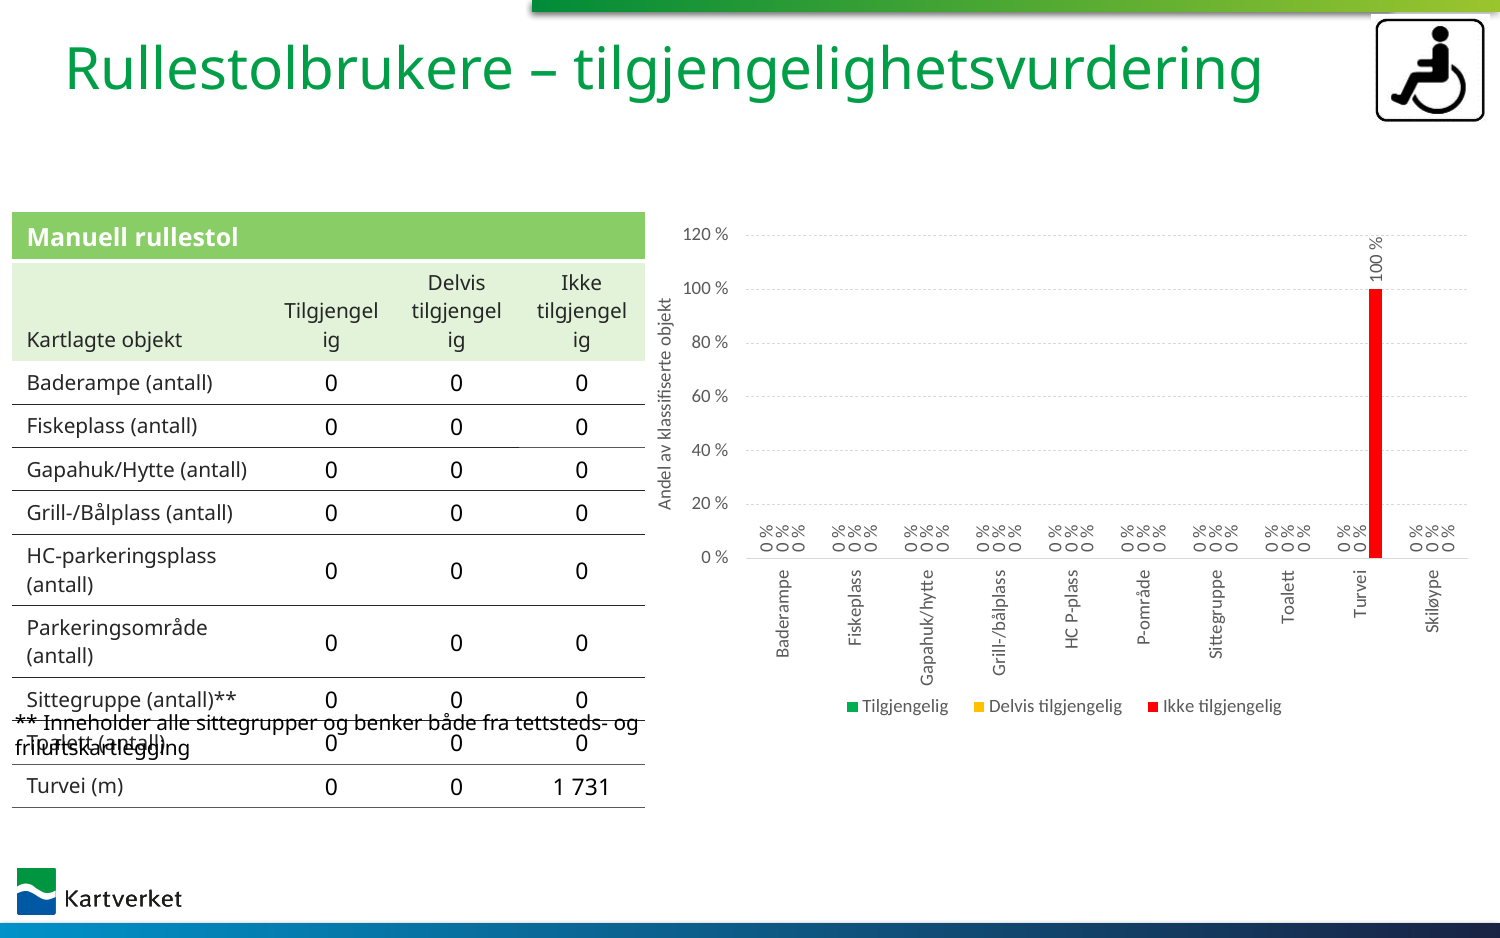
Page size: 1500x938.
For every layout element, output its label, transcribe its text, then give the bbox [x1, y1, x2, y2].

table_cell 0 [394, 535, 519, 605]
table_cell 0 [519, 678, 638, 702]
table_cell Turvei (m) [12, 768, 269, 807]
table_cell 0 [269, 678, 394, 702]
table_cell 0 [269, 405, 394, 447]
table_cell 0 [519, 491, 638, 534]
table_cell 0 [269, 606, 394, 677]
text_box Rullestolbrukere – tilgjengelighetsvurdering [49, 12, 1372, 109]
table_cell 0 [394, 768, 519, 807]
table_cell Ikke tilgjengelig [519, 263, 638, 361]
table_cell 0 [394, 678, 519, 702]
table_cell 0 [394, 491, 519, 534]
table_cell Parkeringsområde (antall) [12, 606, 269, 677]
table_cell Grill-/Bålplass (antall) [12, 491, 269, 534]
table_cell 0 [269, 491, 394, 534]
table_cell 0 [394, 405, 519, 447]
table_cell Fiskeplass (antall) [12, 405, 269, 447]
table_cell 0 [394, 448, 519, 490]
table_cell 1 731 [519, 768, 645, 807]
table_cell 0 [519, 361, 638, 404]
table_cell 0 [269, 361, 394, 404]
picture [643, 218, 1480, 728]
table_cell Tilgjengelig [269, 263, 394, 361]
text_box ** Inneholder alle sittegrupper og benker både fra tettsteds- og friluftskartlegging [0, 702, 745, 768]
table_cell Gapahuk/Hytte (antall) [12, 448, 269, 490]
table_cell 0 [269, 448, 394, 490]
table_cell 0 [269, 535, 394, 605]
table_cell Kartlagte objekt [12, 263, 269, 361]
table_cell 0 [519, 448, 638, 490]
table_cell 0 [519, 606, 638, 677]
table_cell 0 [394, 606, 519, 677]
table_cell 0 [269, 768, 394, 807]
table_cell 0 [519, 405, 638, 447]
table_cell 0 [519, 535, 638, 605]
table_cell 0 [394, 361, 519, 404]
table_cell HC-parkeringsplass (antall) [12, 535, 269, 605]
table_cell Delvis tilgjengelig [394, 263, 519, 361]
table_cell Sittegruppe (antall)** [12, 678, 269, 702]
table_cell Baderampe (antall) [12, 361, 269, 404]
picture [1371, 13, 1491, 127]
table_header Manuell rullestol [12, 212, 645, 259]
